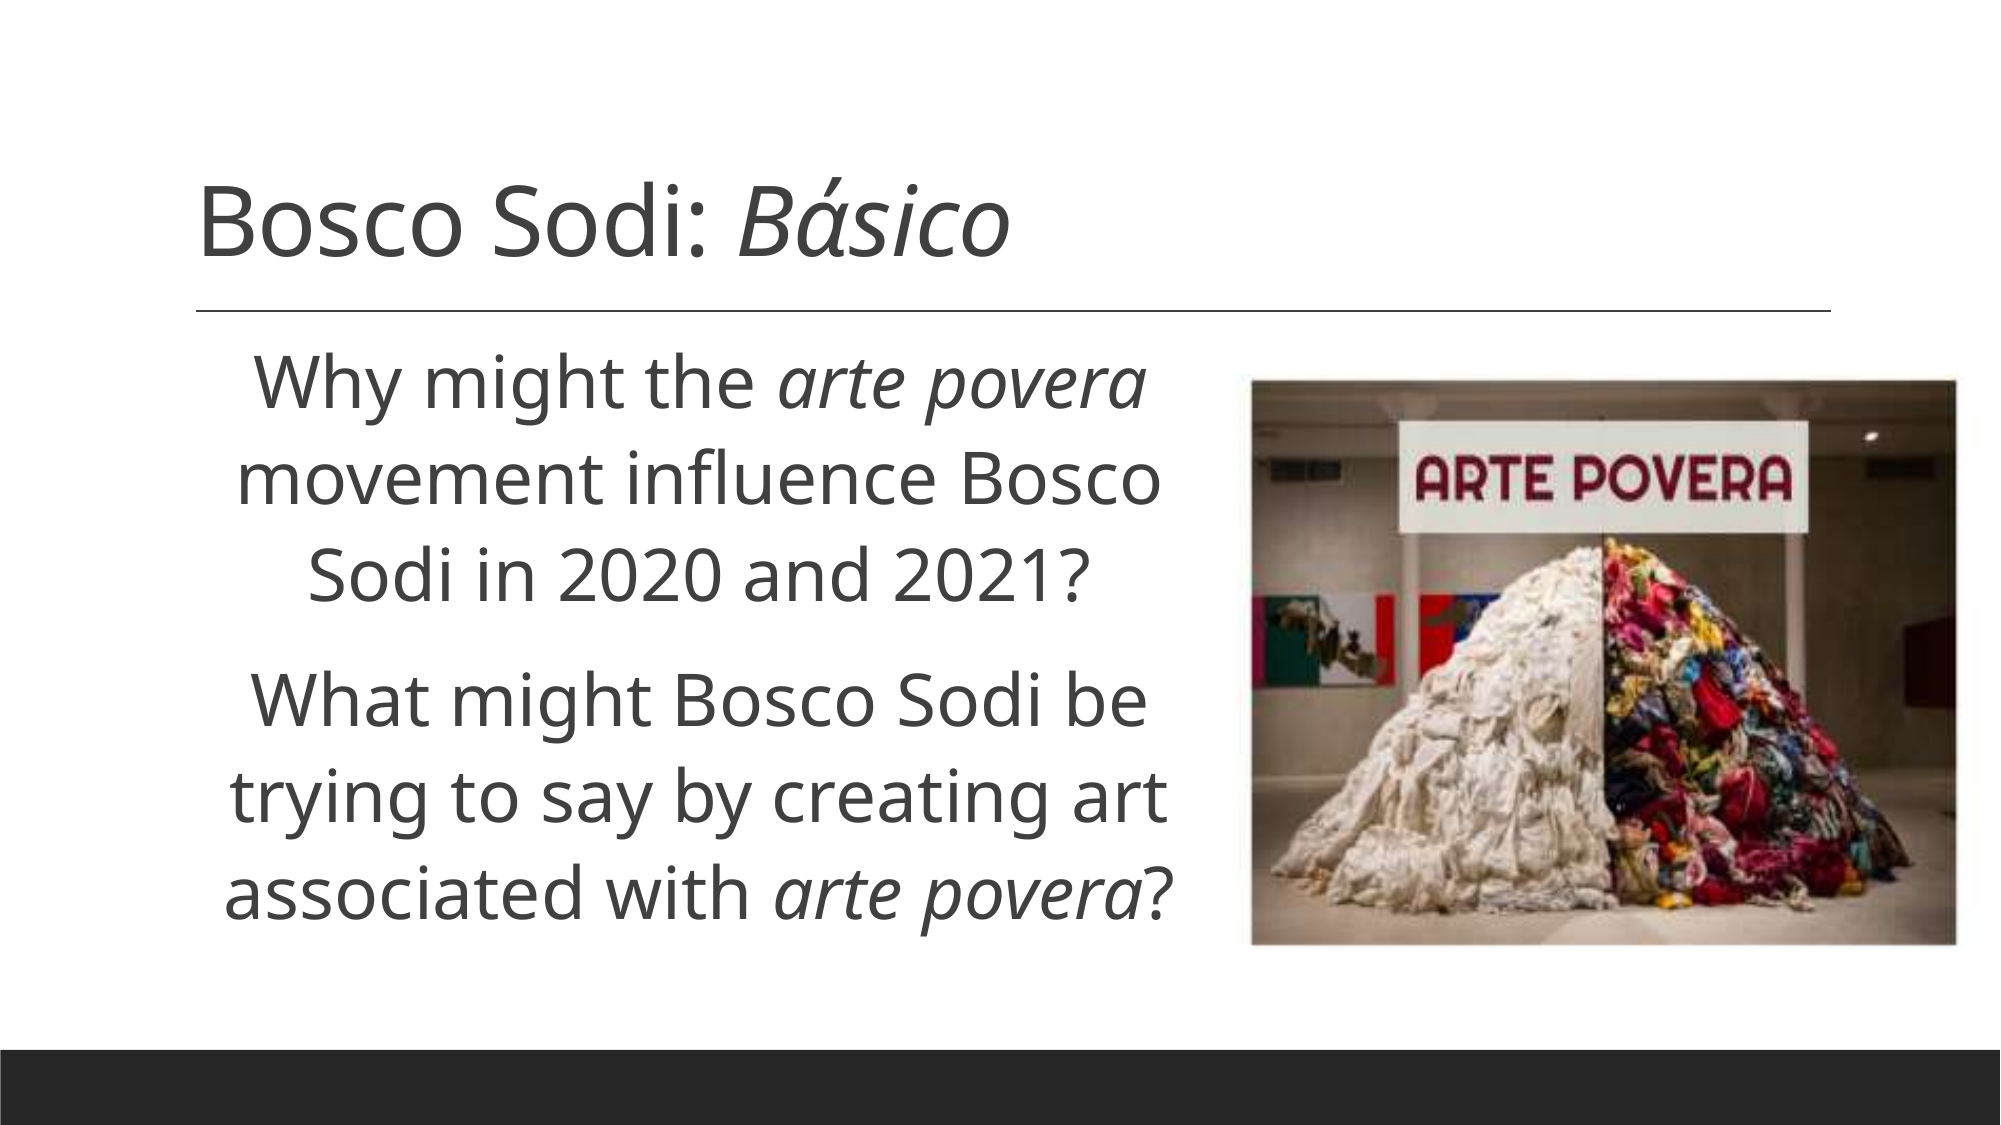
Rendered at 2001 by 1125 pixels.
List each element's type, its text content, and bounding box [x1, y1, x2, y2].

list Why might the arte povera movement influence Bosco Sodi in 2020 and 2021? What might Bosco Sodi be trying to say by creating art associated with arte povera? [180, 319, 1205, 1008]
title Bosco Sodi: Bάsico [180, 47, 1830, 285]
picture [1204, 374, 2000, 953]
